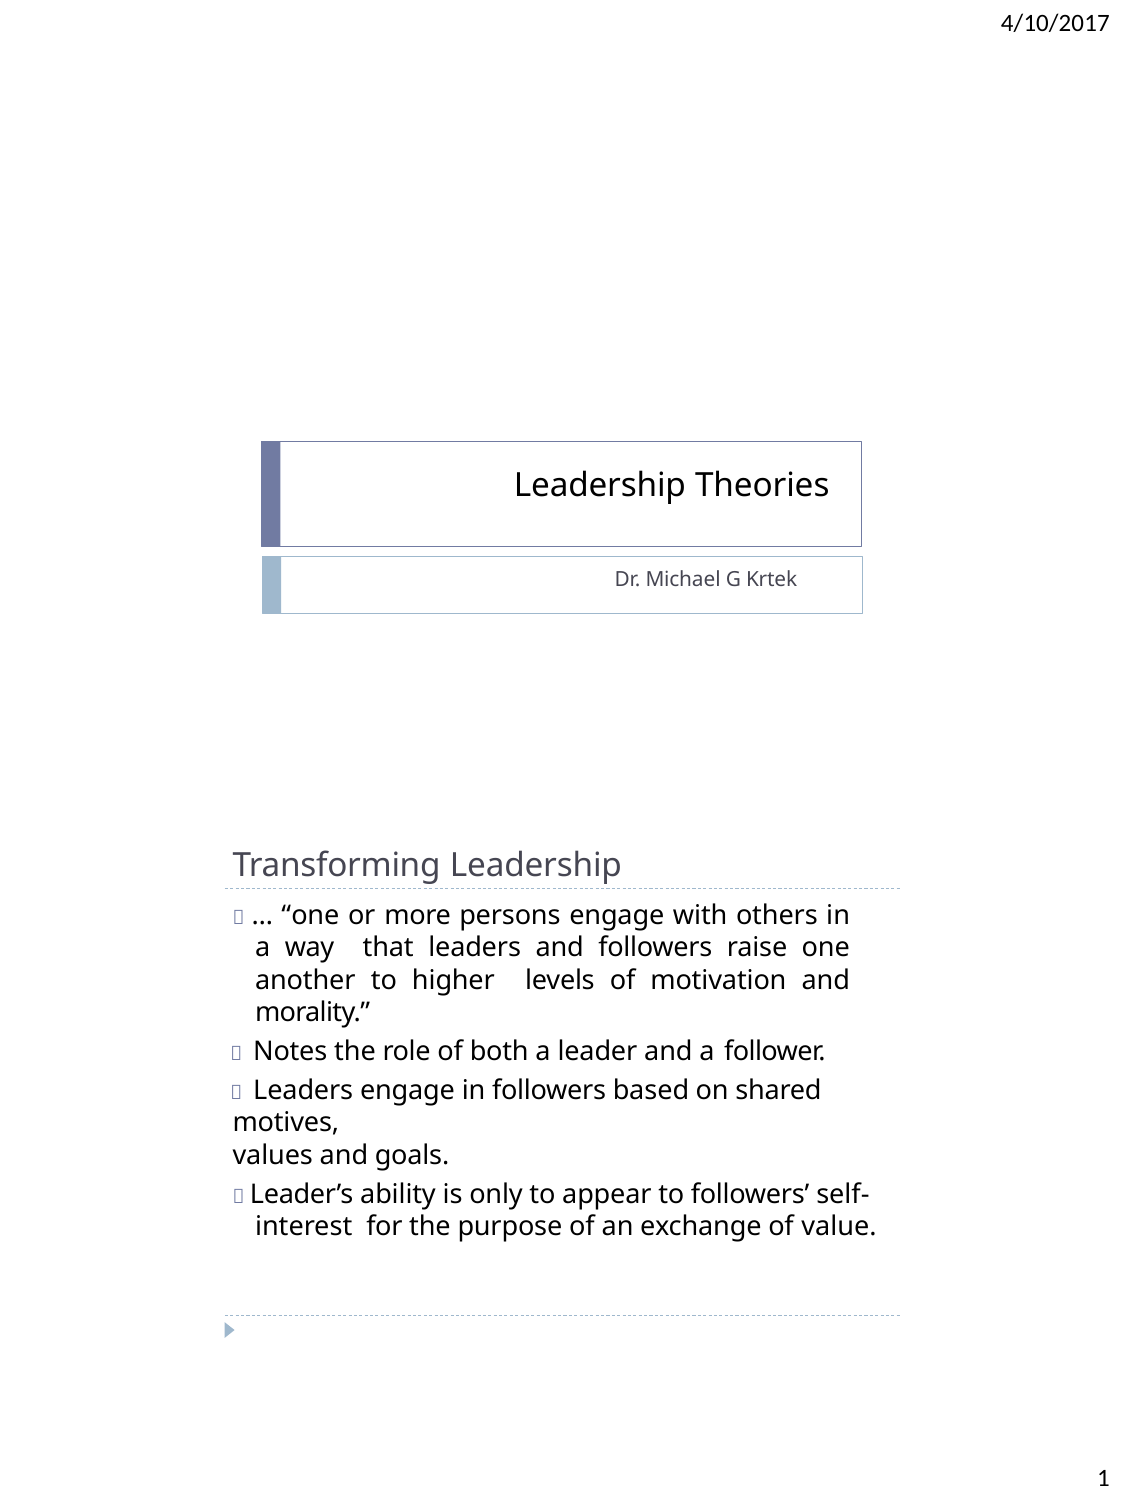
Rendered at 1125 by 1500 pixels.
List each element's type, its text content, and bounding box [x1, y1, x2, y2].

text_box [261, 441, 281, 547]
text_box Leadership Theories [511, 463, 845, 504]
text_box [281, 441, 862, 547]
text_box [224, 1322, 235, 1338]
text_box Dr. Michael G Krtek [612, 565, 845, 591]
text_box Transforming Leadership  … “one or more persons engage with others in a way that leaders and followers raise one another to higher levels of motivation and morality.”  Notes the role of both a leader and a follower.  Leaders engage in followers based on shared motives, values and goals.  Leader’s ability is only to appear to followers’ self-interest for the purpose of an exchange of value. [230, 843, 892, 1241]
text_box [282, 556, 863, 613]
slide_number 1 [1092, 1465, 1114, 1500]
text_box 4/10/2017 [998, 6, 1112, 37]
text_box [262, 556, 282, 613]
